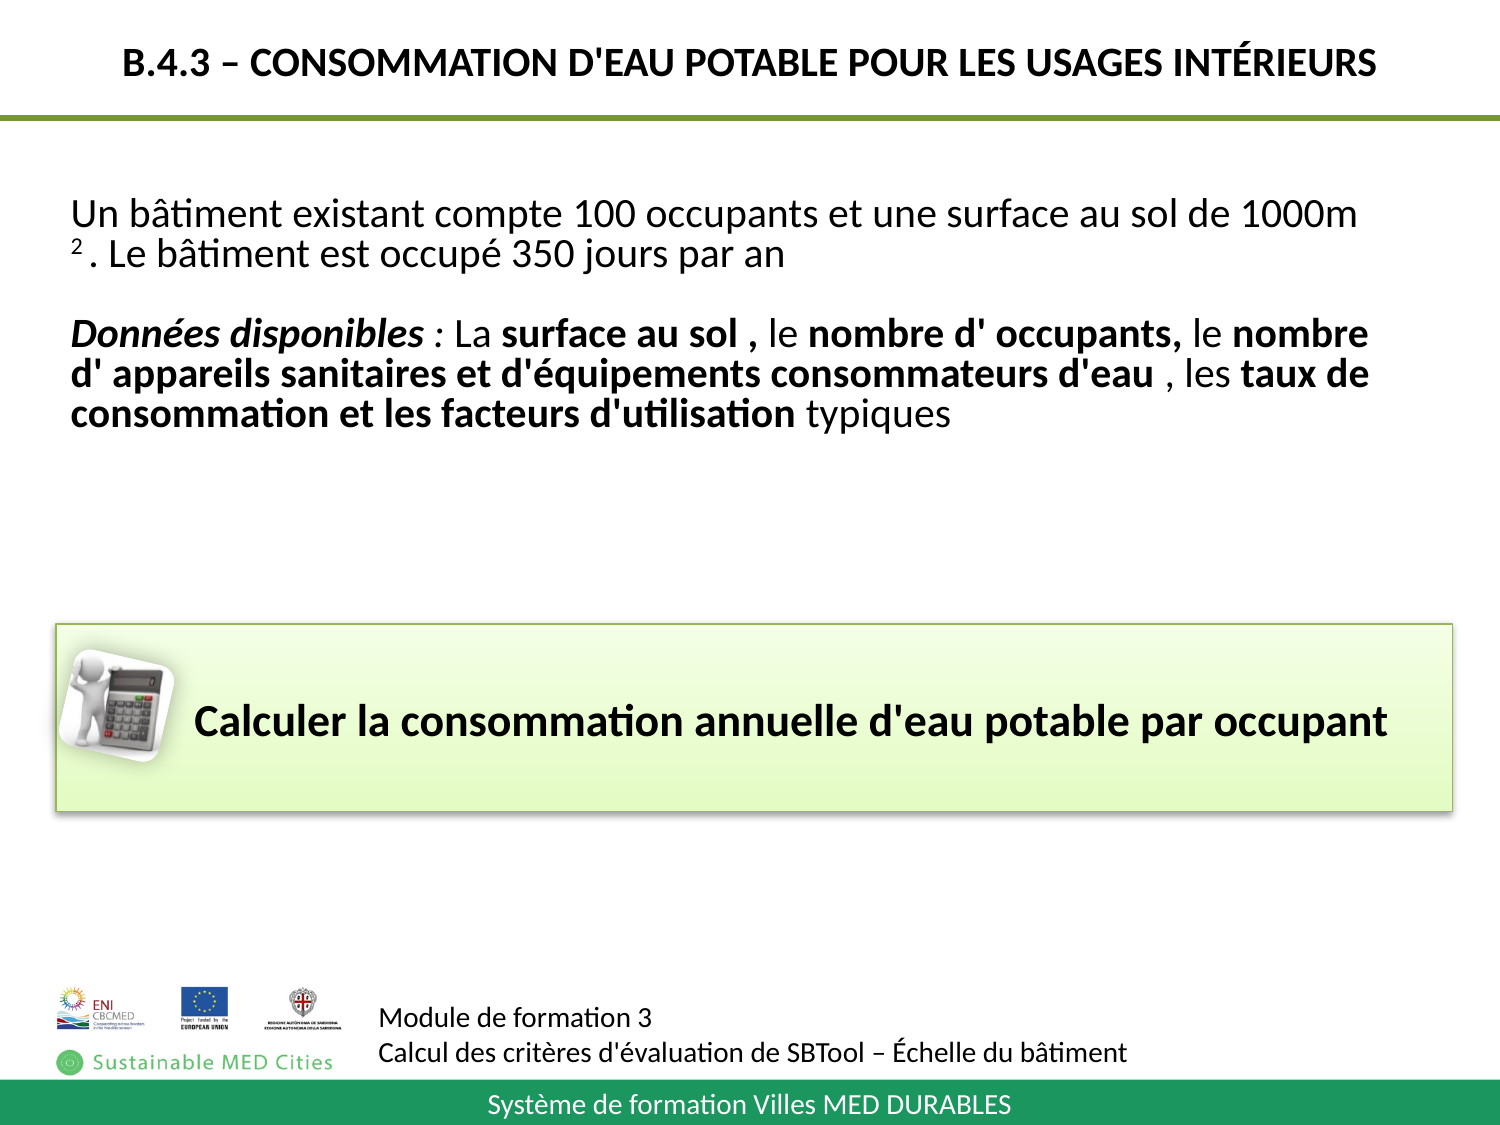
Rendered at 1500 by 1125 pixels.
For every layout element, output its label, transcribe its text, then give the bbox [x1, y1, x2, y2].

title B.4.3 – CONSOMMATION D'EAU POTABLE POUR LES USAGES INTÉRIEURS [0, 0, 1500, 121]
list Un bâtiment existant compte 100 occupants et une surface au sol de 1000m 2 . Le bâtiment est occupé 350 jours par an Données disponibles : La surface au sol , le nombre d' occupants, le nombre d' appareils sanitaires et d'équipements consommateurs d'eau , les taux de consommation et les facteurs d'utilisation typiques [55, 187, 1406, 525]
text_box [55, 623, 1453, 812]
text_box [0, 972, 1500, 1125]
